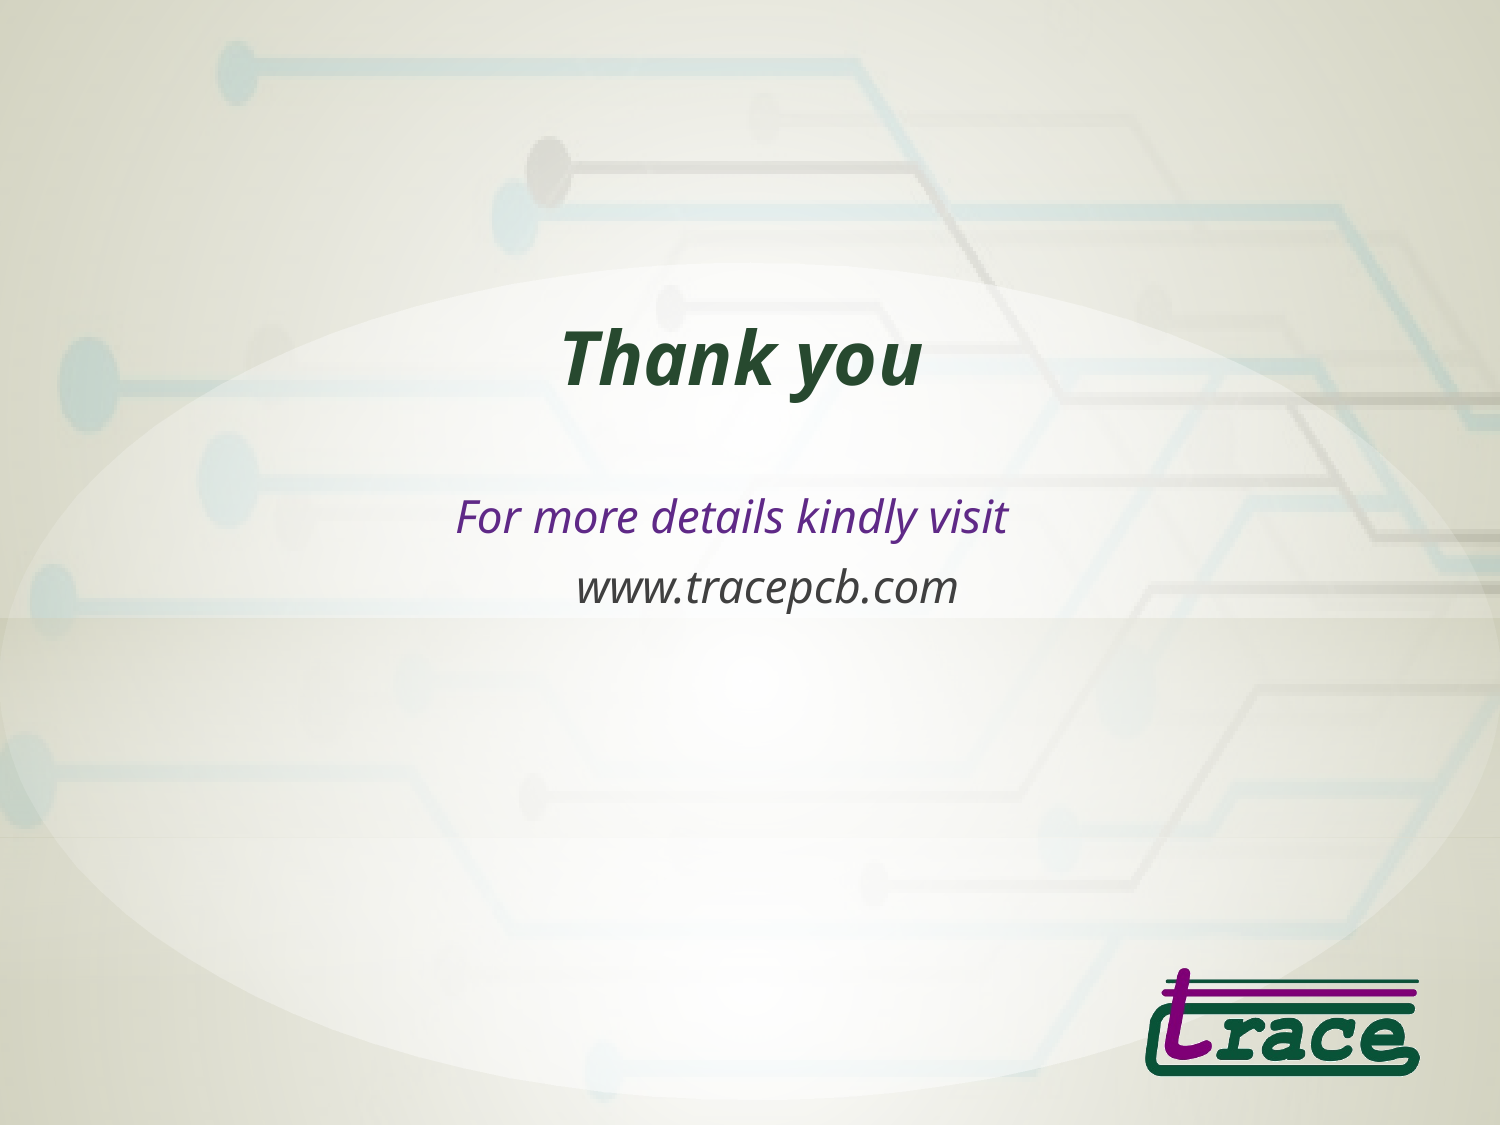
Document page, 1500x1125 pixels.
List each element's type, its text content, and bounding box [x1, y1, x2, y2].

title Thank you [206, 302, 1275, 491]
picture [1139, 924, 1423, 1125]
list For more details kindly visit www.tracepcb.com [251, 479, 1302, 773]
